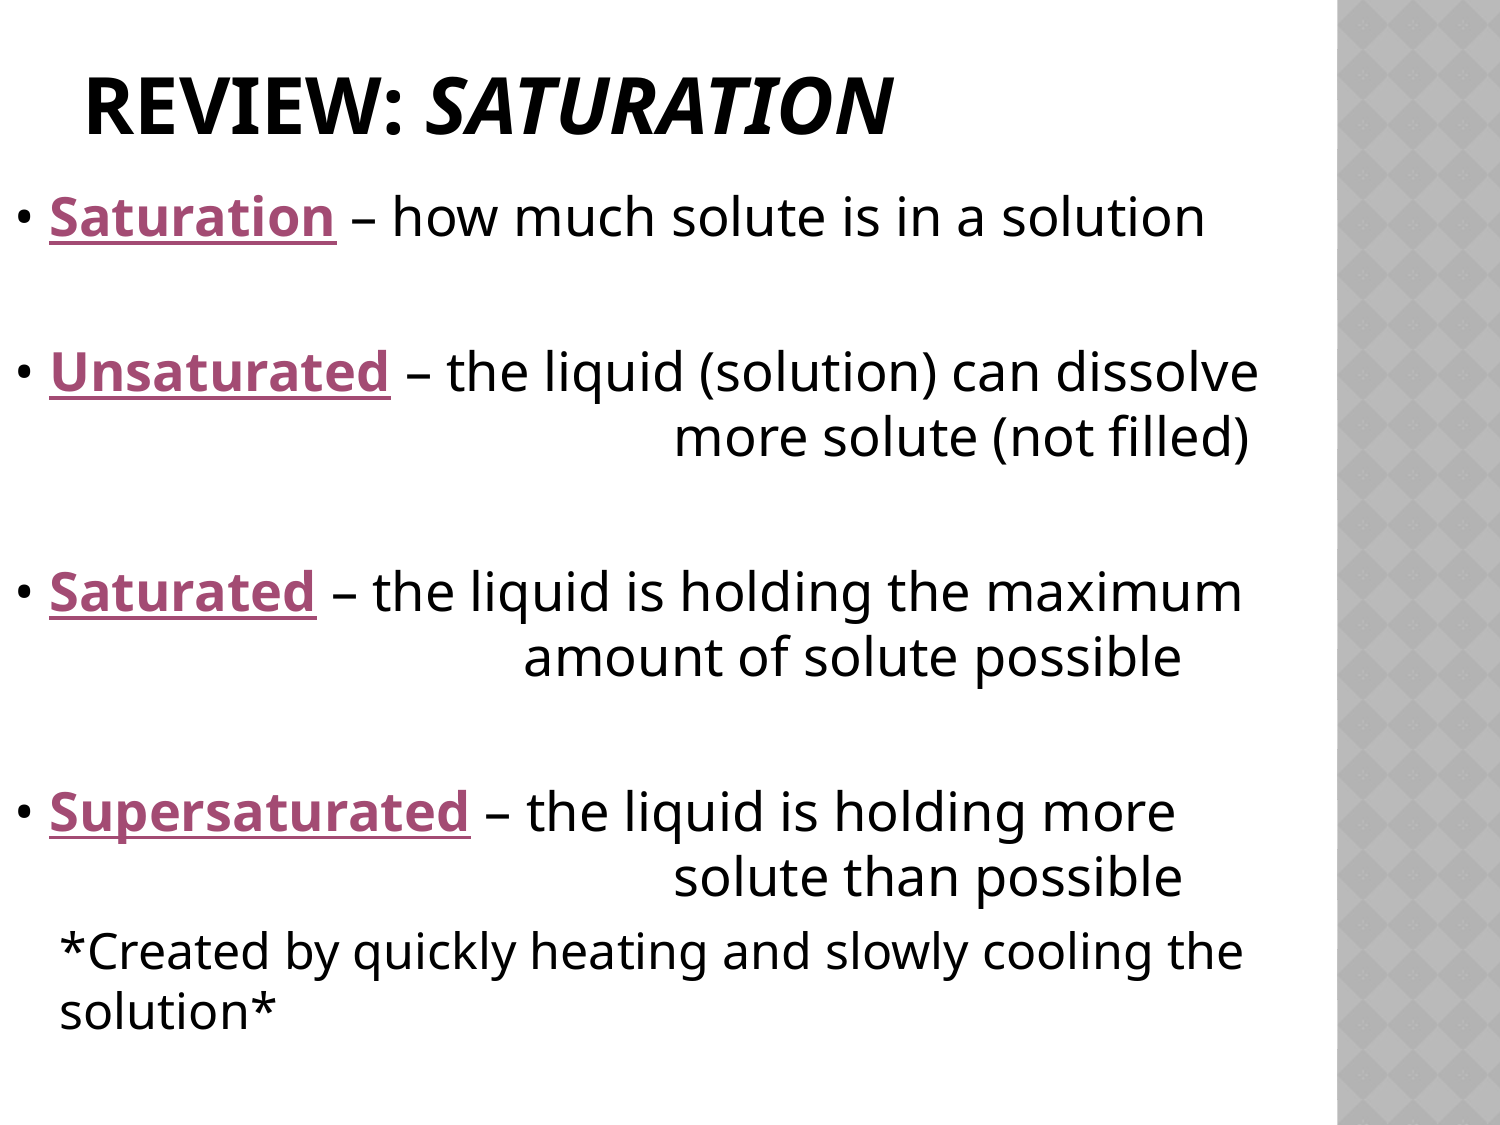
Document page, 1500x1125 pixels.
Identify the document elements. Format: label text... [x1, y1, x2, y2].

title Review: Saturation [75, 0, 1425, 150]
list • Saturation – how much solute is in a solution • Unsaturated – the liquid (solution) can dissolve more solute (not filled) • Saturated – the liquid is holding the maximum amount of solute possible • Supersaturated – the liquid is holding more solute than possible *Created by quickly heating and slowly cooling the solution* [0, 174, 1338, 1125]
